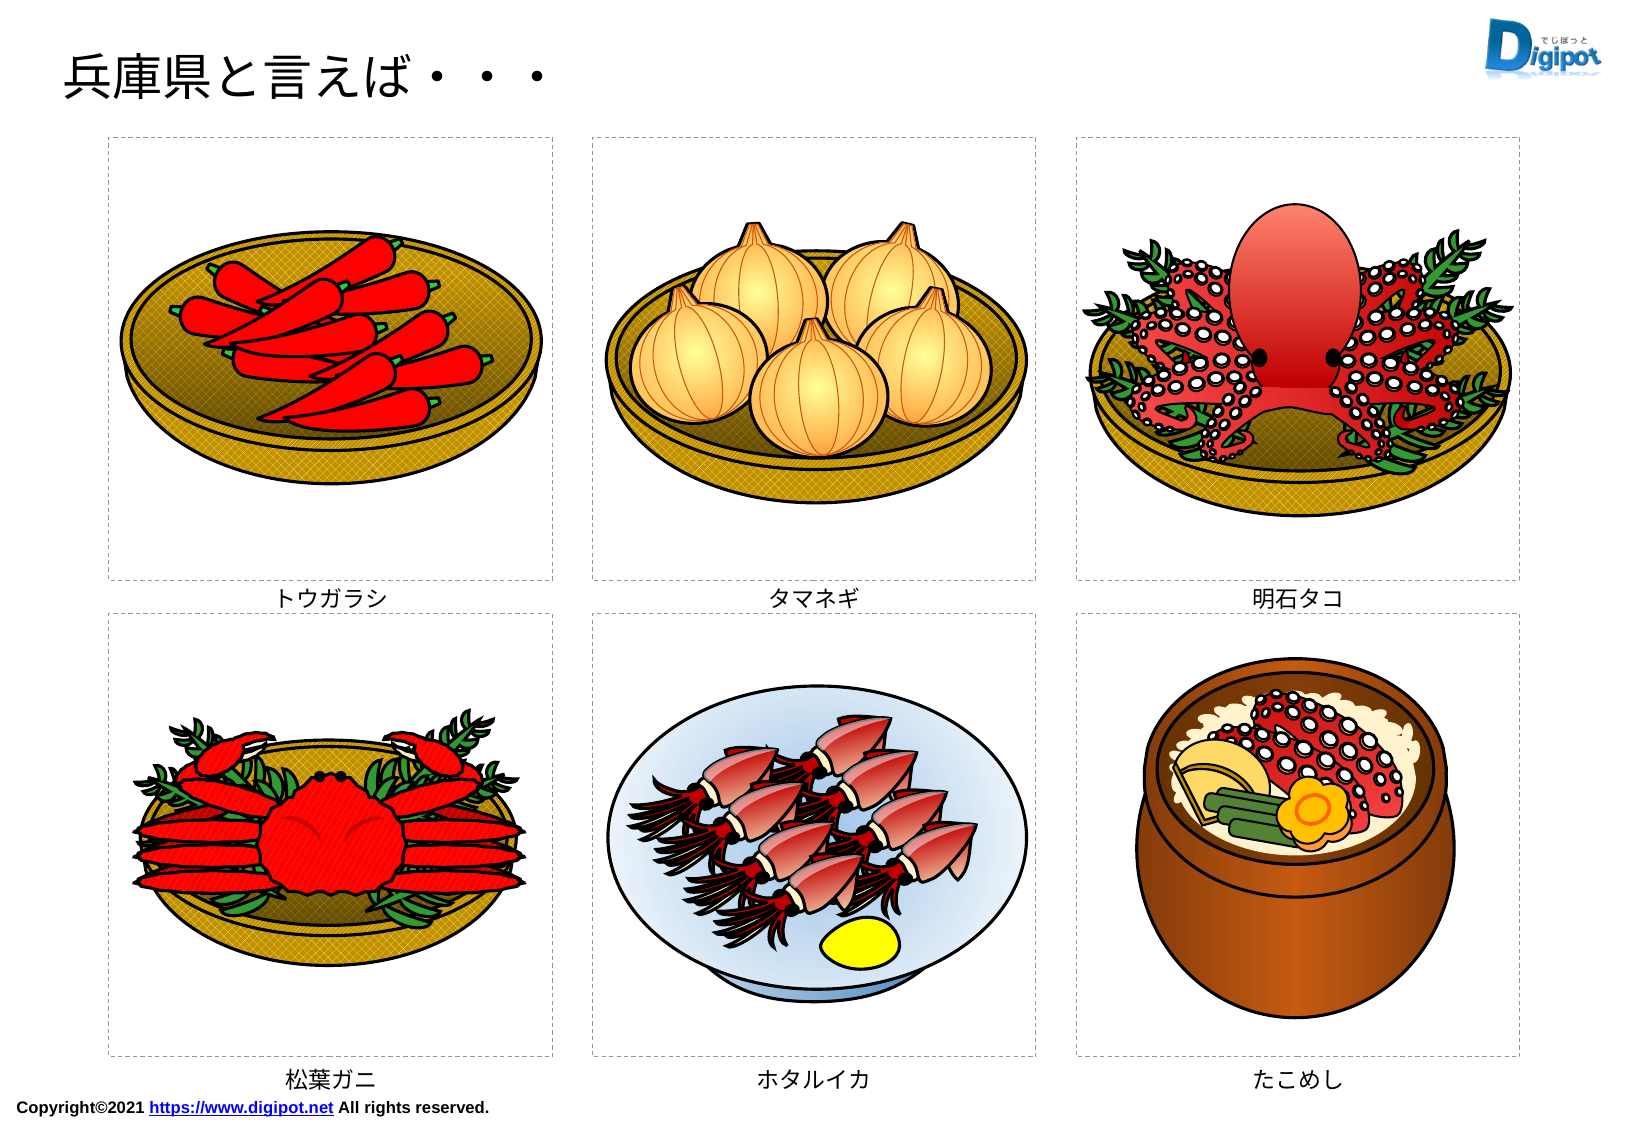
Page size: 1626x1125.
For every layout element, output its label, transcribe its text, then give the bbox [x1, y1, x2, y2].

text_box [133, 712, 526, 966]
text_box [1136, 658, 1455, 1018]
text_box ホタルイカ [587, 1058, 1041, 1101]
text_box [1089, 204, 1511, 517]
text_box たこめし [1071, 1058, 1525, 1101]
text_box 兵庫県と言えば・・・ [47, 38, 578, 113]
picture [1485, 18, 1602, 82]
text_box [605, 222, 1027, 504]
text_box タマネギ [587, 577, 1041, 620]
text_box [607, 685, 1027, 1002]
text_box トウガラシ [104, 577, 558, 620]
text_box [120, 231, 542, 485]
text_box 松葉ガニ [104, 1058, 558, 1101]
text_box 明石タコ [1071, 577, 1525, 620]
